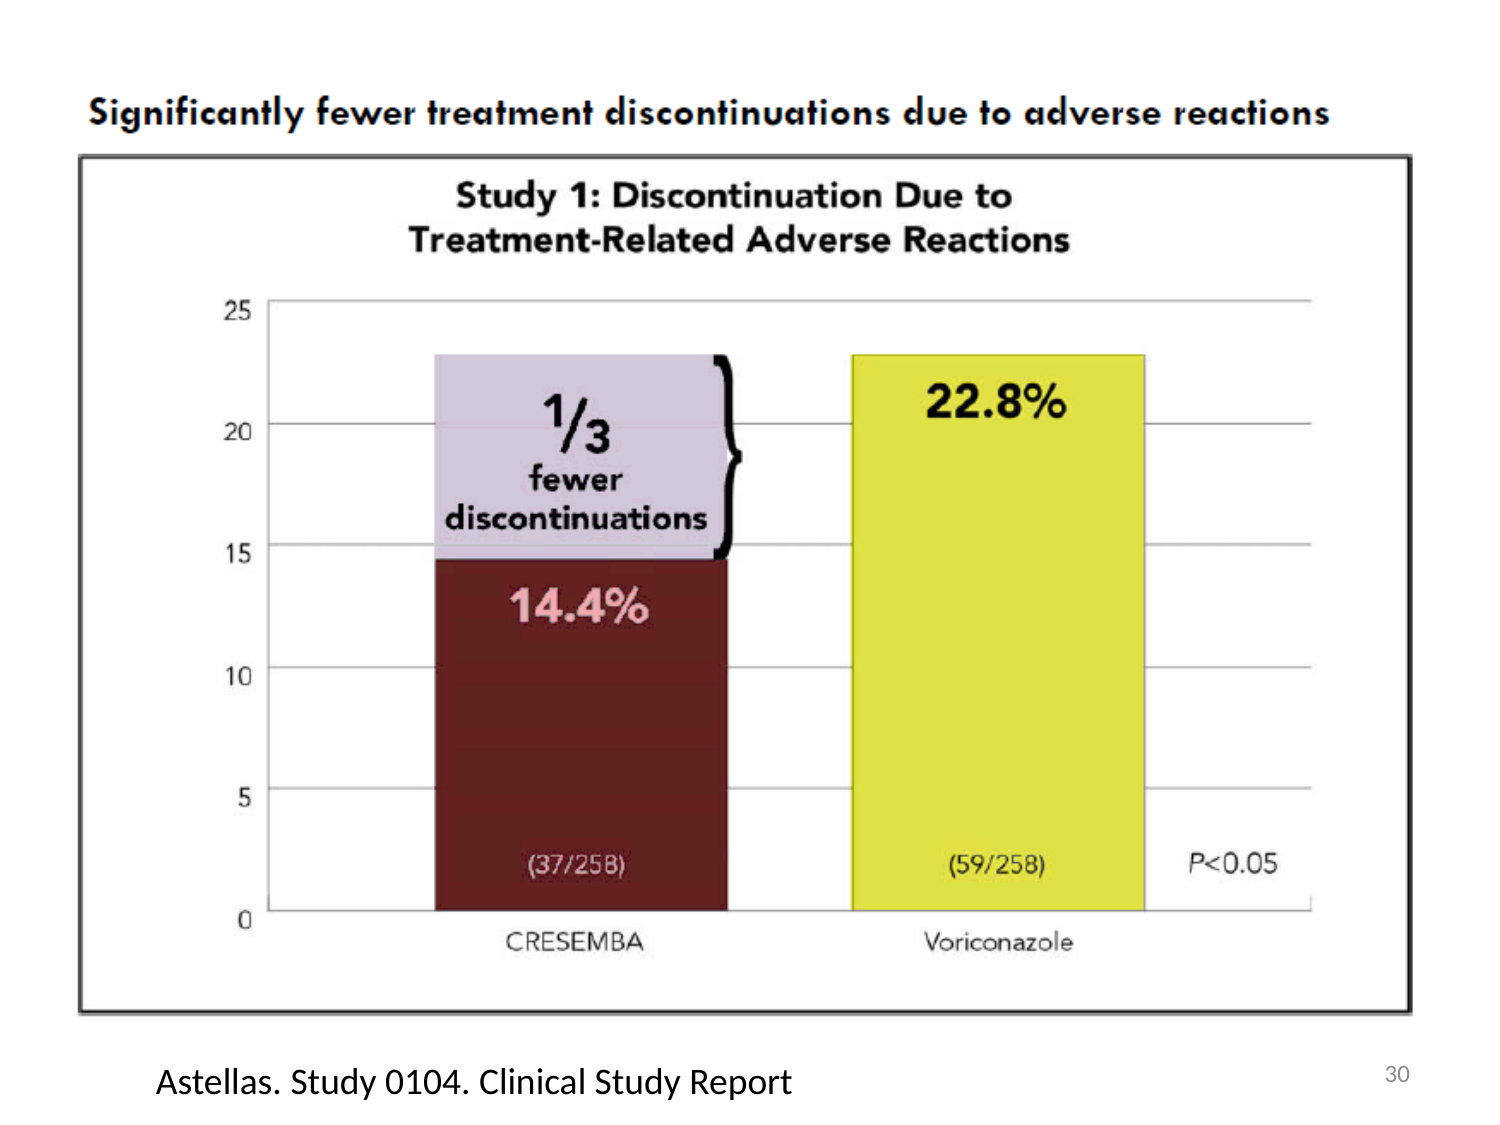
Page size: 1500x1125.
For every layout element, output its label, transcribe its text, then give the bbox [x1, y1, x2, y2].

picture [68, 89, 1426, 1026]
slide_number 30 [1074, 1042, 1425, 1103]
text_box Astellas. Study 0104. Clinical Study Report [141, 1049, 817, 1125]
